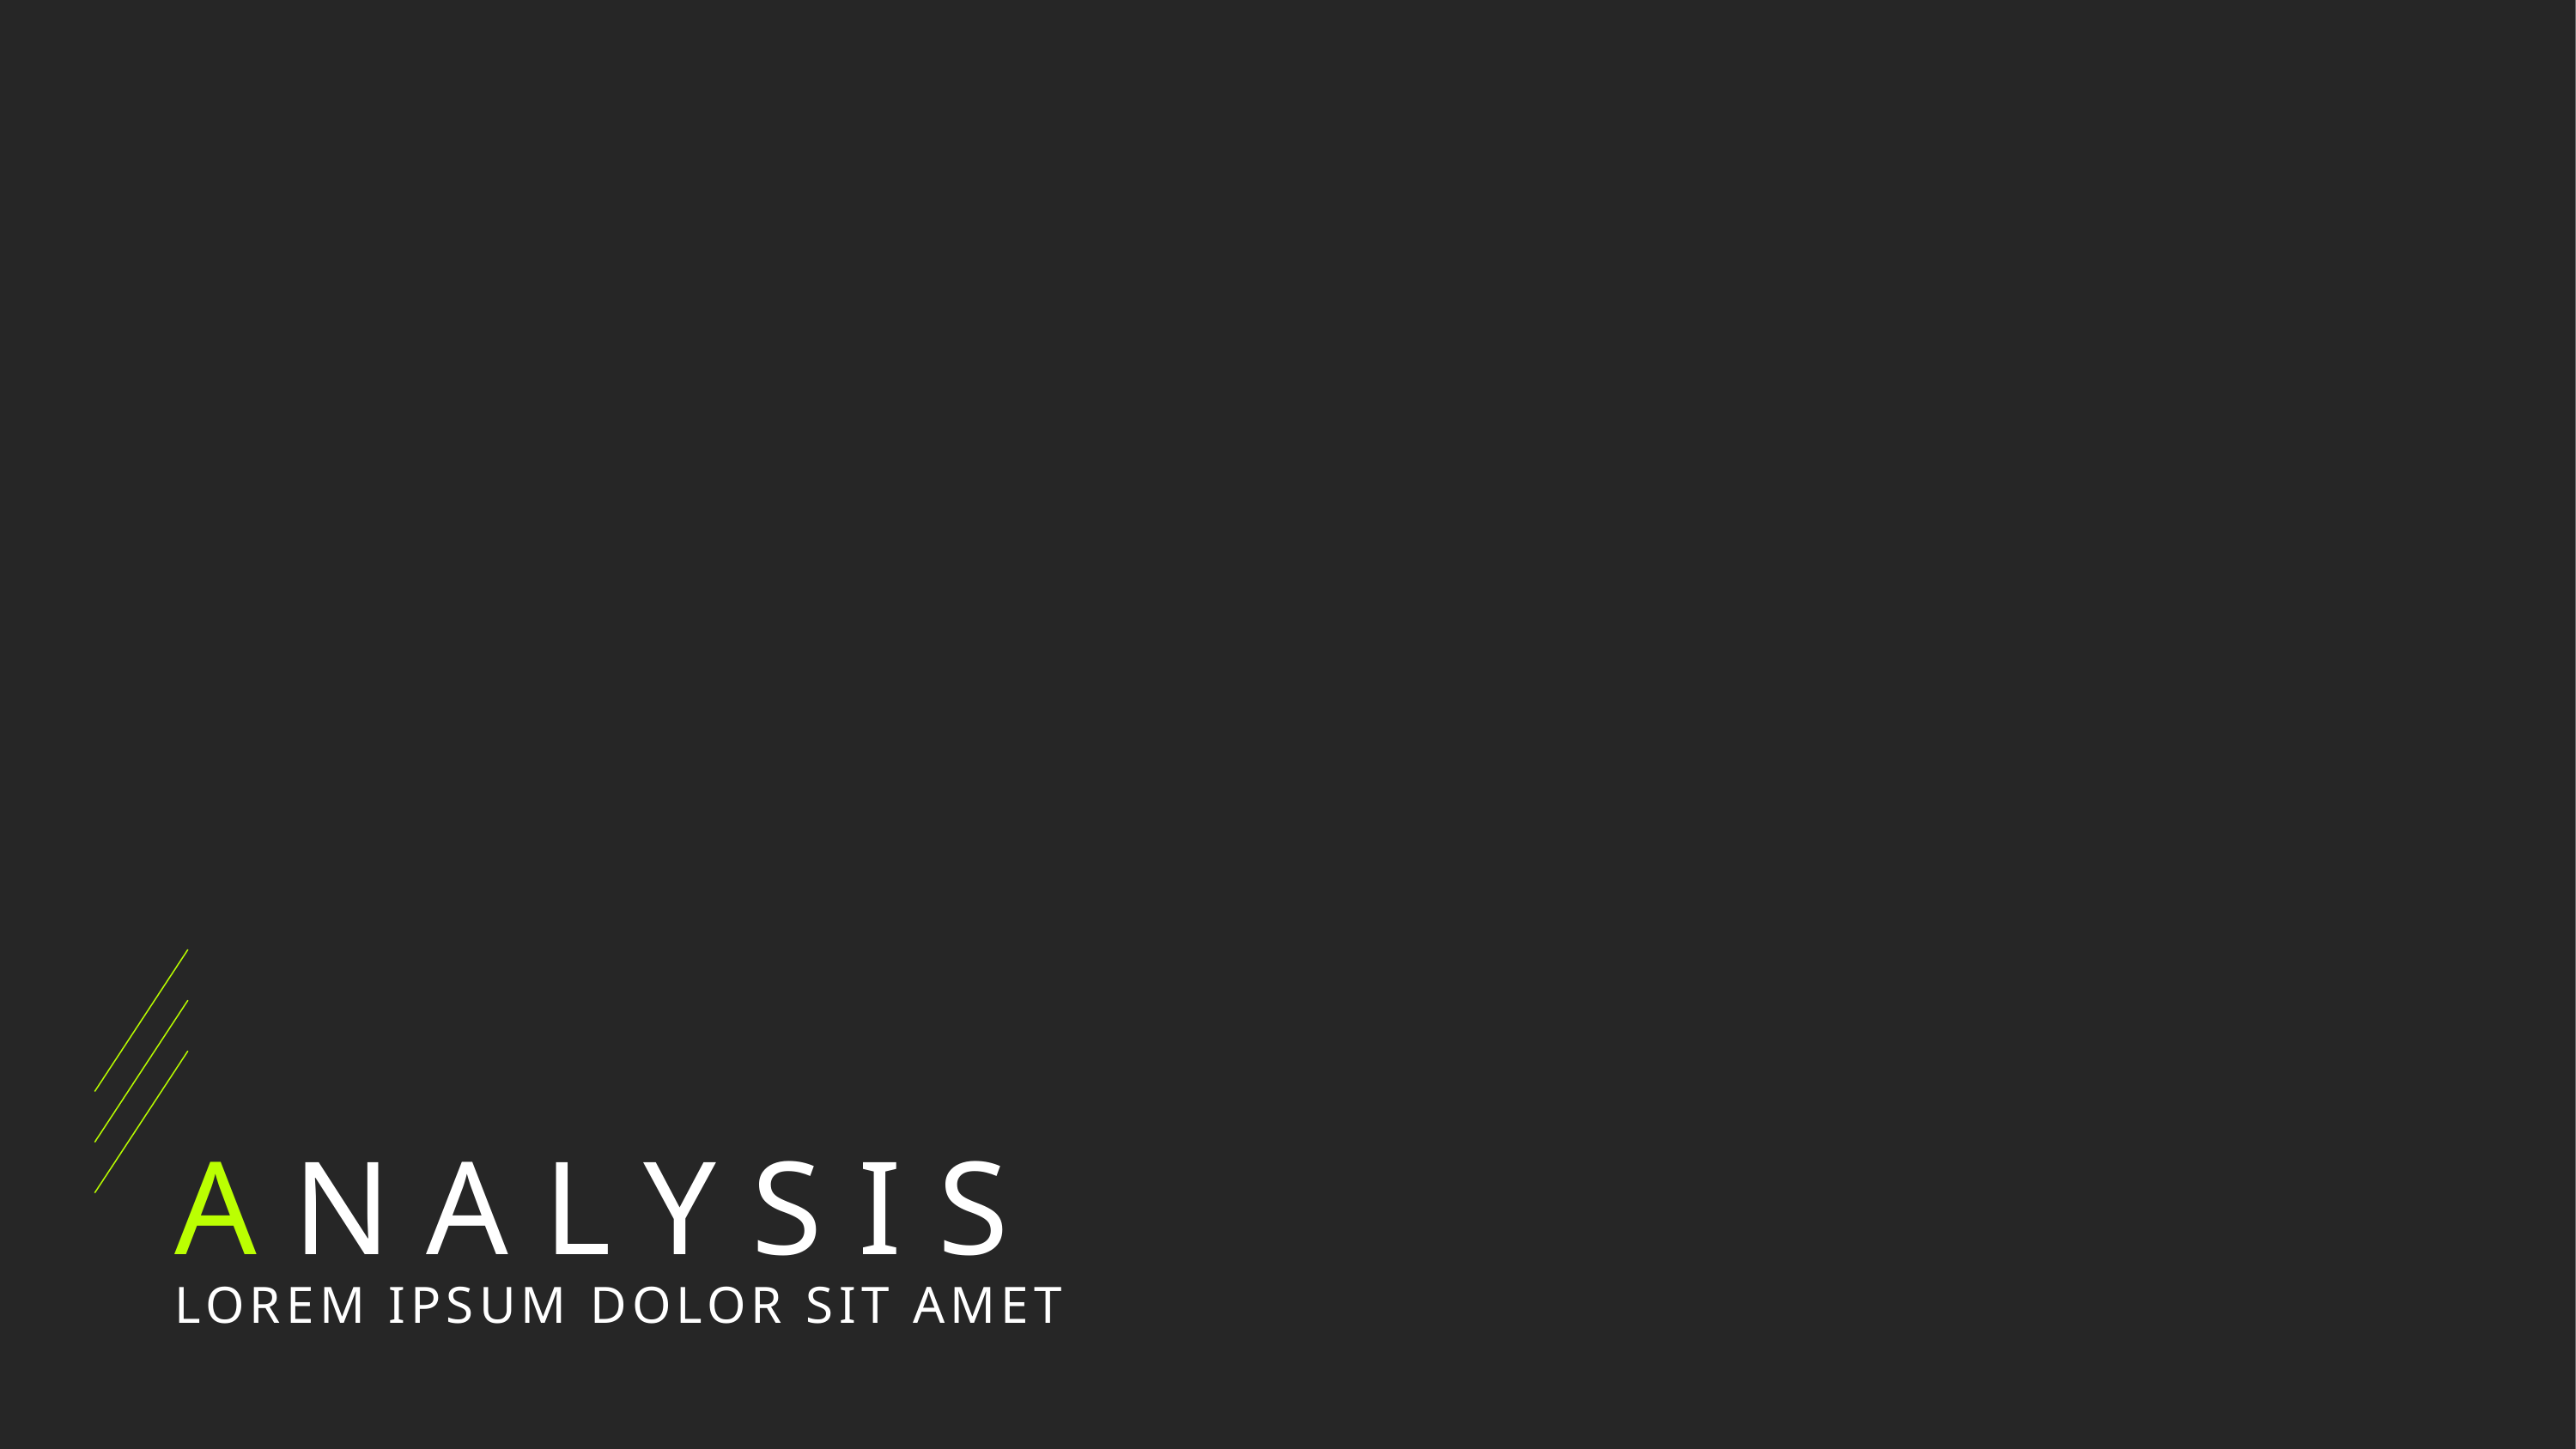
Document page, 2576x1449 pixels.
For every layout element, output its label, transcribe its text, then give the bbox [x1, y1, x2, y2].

title ANALYSIS [151, 1088, 2062, 1293]
list LOREM IPSUM DOLOR SIT AMET [151, 1261, 2049, 1343]
